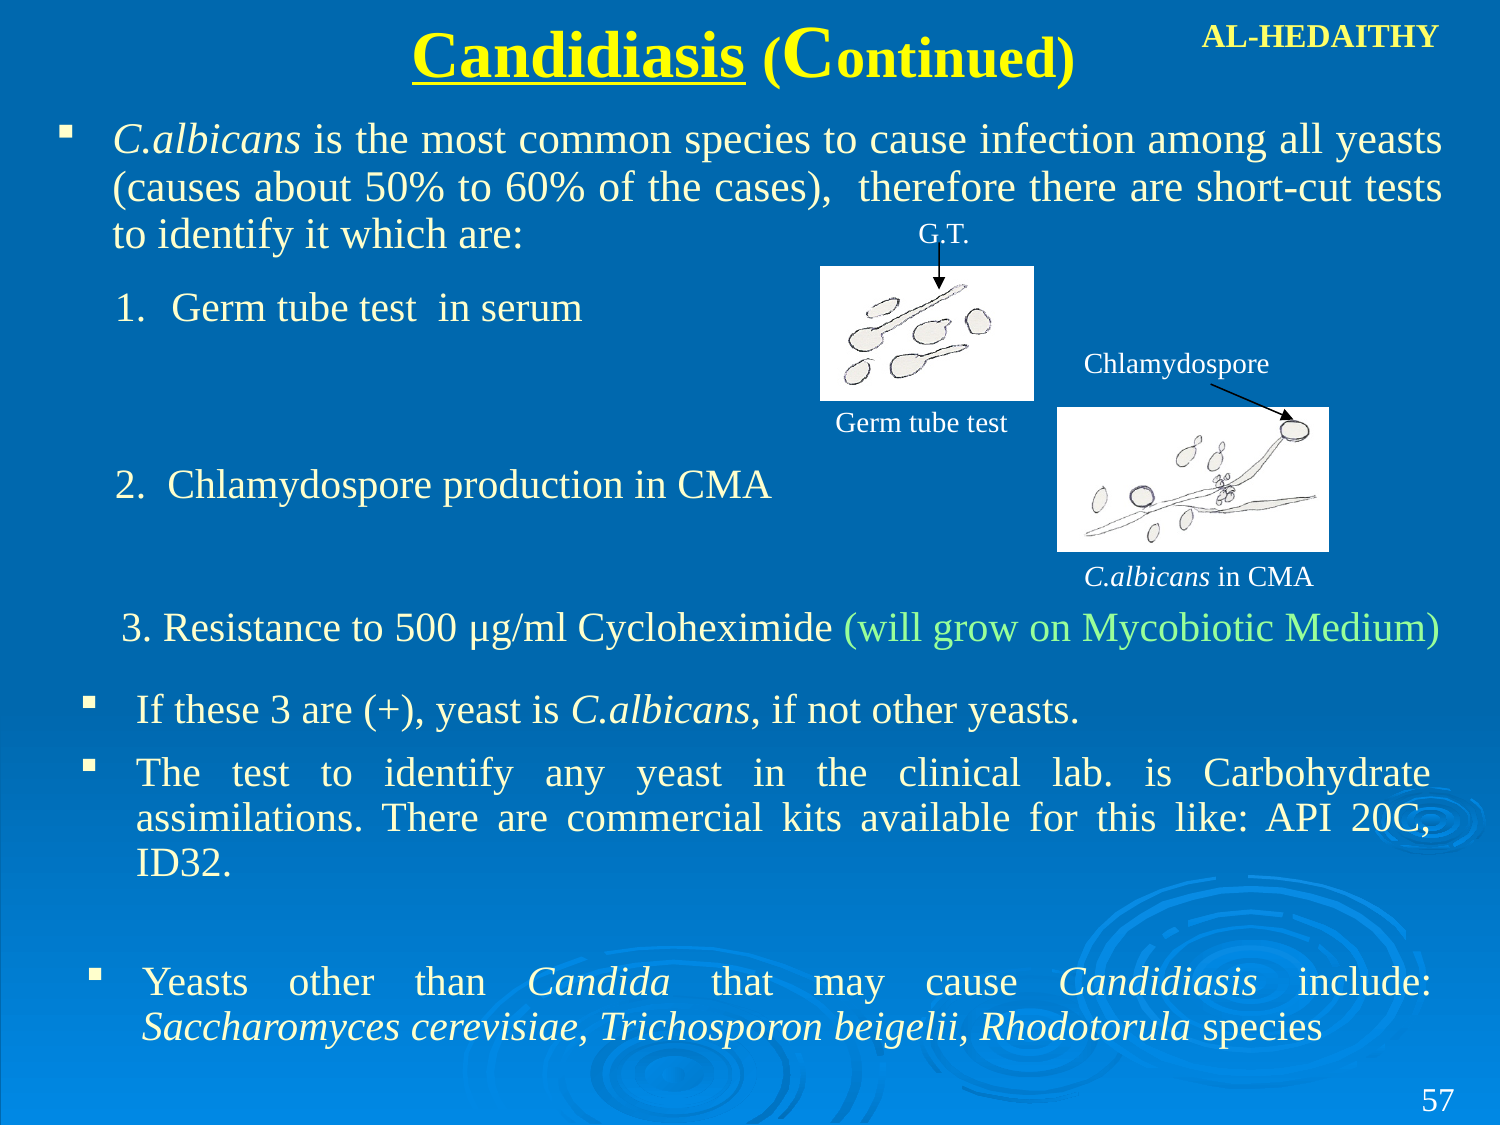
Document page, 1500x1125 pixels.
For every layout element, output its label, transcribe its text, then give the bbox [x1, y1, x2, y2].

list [820, 265, 1034, 402]
text_box The test to identify any yeast in the clinical lab. is Carbohydrate assimilations. There are commercial kits available for this like: API 20C, ID32. [64, 742, 1447, 893]
text_box G.T. [903, 206, 1010, 257]
text_box C.albicans is the most common species to cause infection among all yeasts (causes about 50% to 60% of the cases), therefore there are short-cut tests to identify it which are: [41, 108, 1459, 266]
text_box AL-HEDAITHY [1186, 7, 1471, 62]
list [1056, 407, 1330, 552]
text_box Germ tube test [820, 396, 1069, 446]
text_box 2. Chlamydospore production in CMA [100, 454, 951, 515]
text_box Chlamydospore [1068, 336, 1317, 387]
text_box 57 [1370, 1070, 1500, 1125]
text_box Germ tube test in serum [100, 277, 750, 338]
text_box If these 3 are (+), yeast is C.albicans, if not other yeasts. [64, 680, 1258, 741]
text_box Candidiasis (Continued) [159, 0, 1329, 101]
text_box 3. Resistance to 500 μg/ml Cycloheximide (will grow on Mycobiotic Medium) [106, 597, 1500, 658]
text_box C.albicans in CMA [1069, 549, 1365, 600]
text_box Yeasts other than Candida that may cause Candidiasis include: Saccharomyces cerevisiae, Trichosporon beigelii, Rhodotorula species [70, 952, 1447, 1057]
